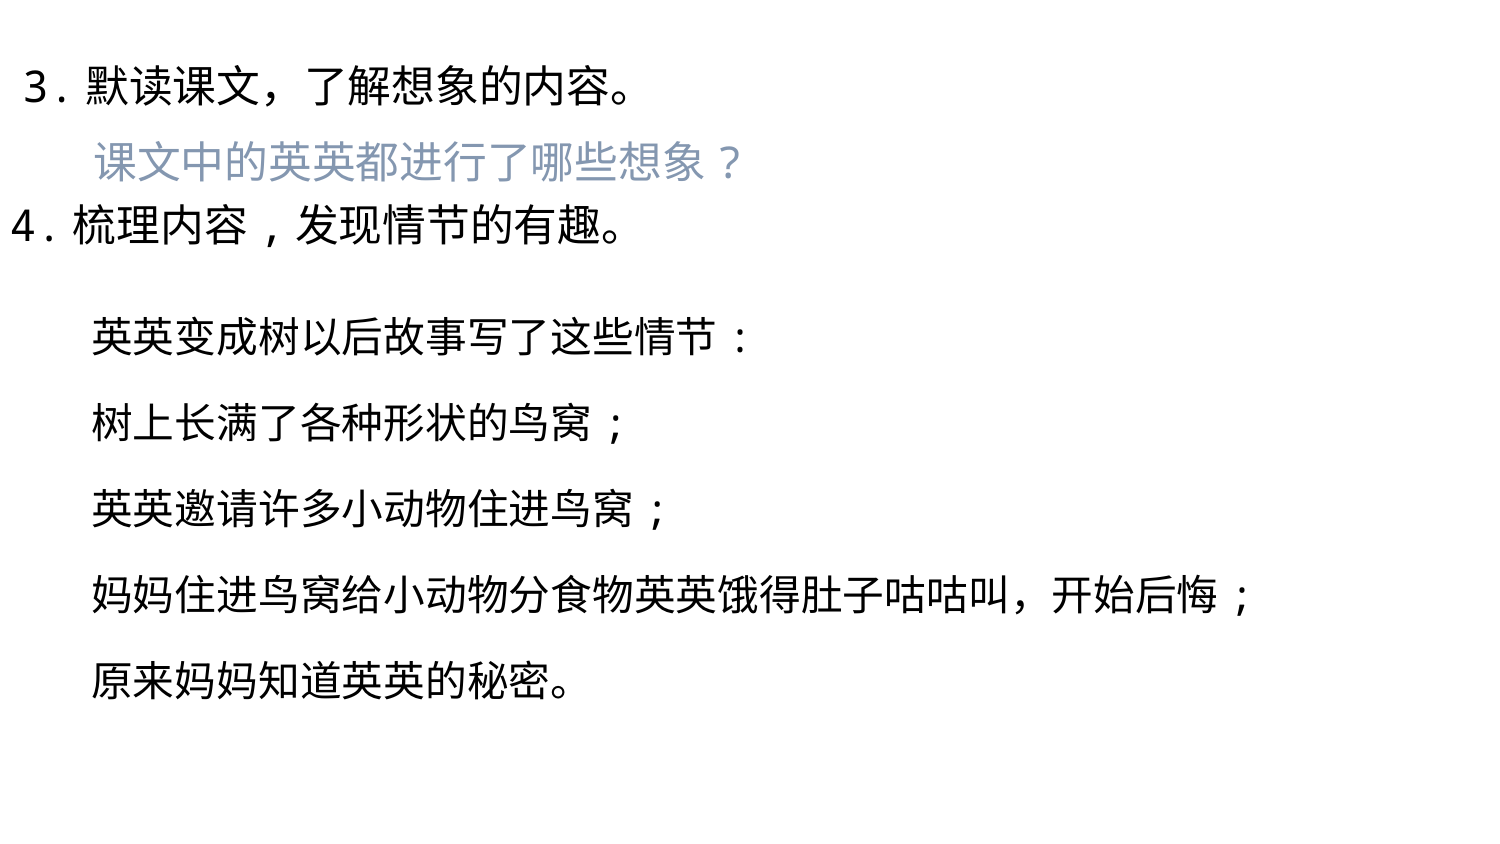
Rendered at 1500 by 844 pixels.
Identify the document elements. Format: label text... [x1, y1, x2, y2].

text_box 课文中的英英都进行了哪些想象? [82, 129, 781, 194]
text_box 4.梳理内容,发现情节的有趣。 [0, 191, 657, 256]
text_box 英英变成树以后故事写了这些情节: 树上长满了各种形状的鸟窝; 英英邀请许多小动物住进鸟窝; 妈妈住进鸟窝给小动物分食物英英饿得肚子咕咕叫，开始后悔; 原来妈妈知道英英的秘密。 [80, 269, 1462, 711]
text_box 3.默读课文，了解想象的内容。 [11, 52, 666, 117]
